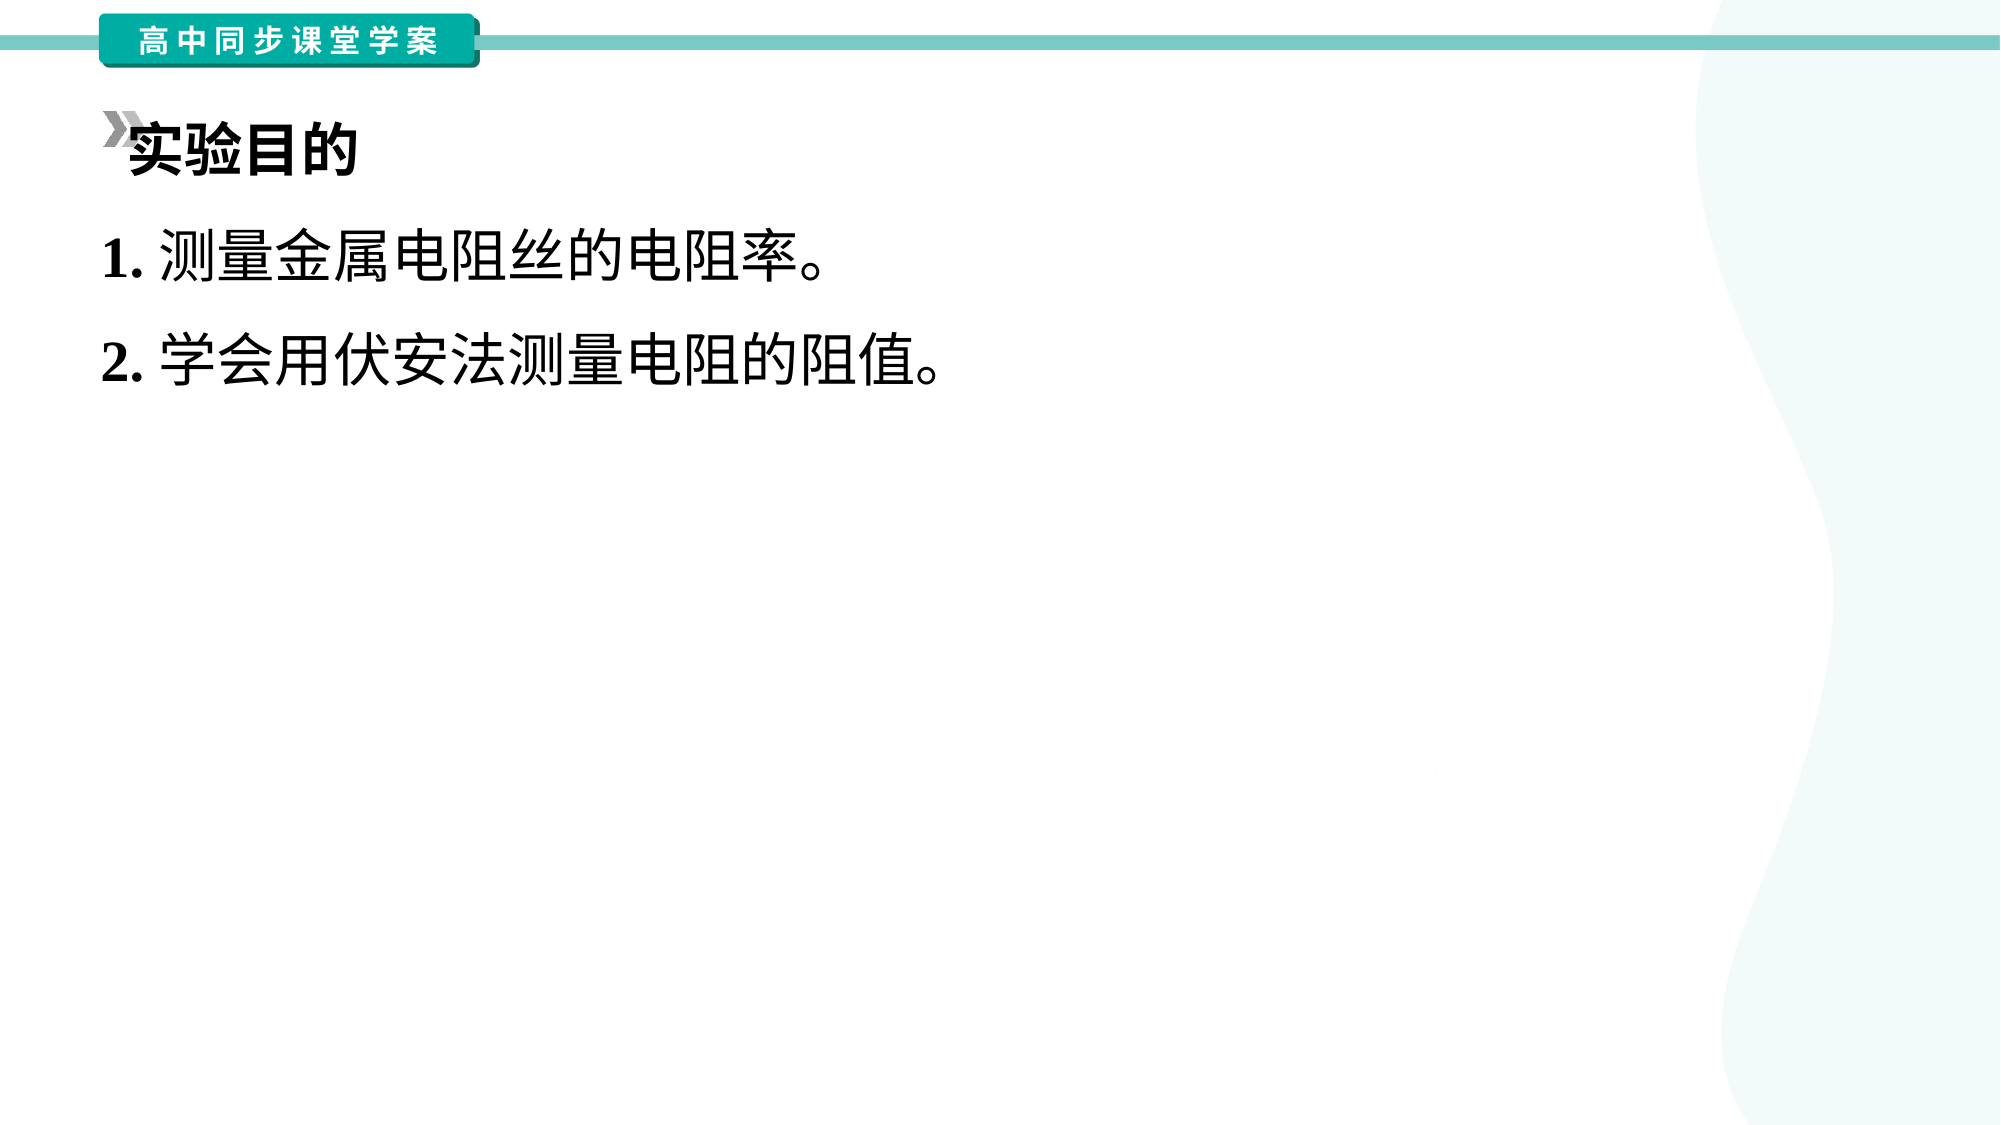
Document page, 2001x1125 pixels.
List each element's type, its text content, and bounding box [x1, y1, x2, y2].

picture [0, 0, 2000, 1125]
text_box 实验目的 1.测量金属电阻丝的电阻率。 2.学会用伏安法测量电阻的阻值。 [100, 76, 1899, 383]
